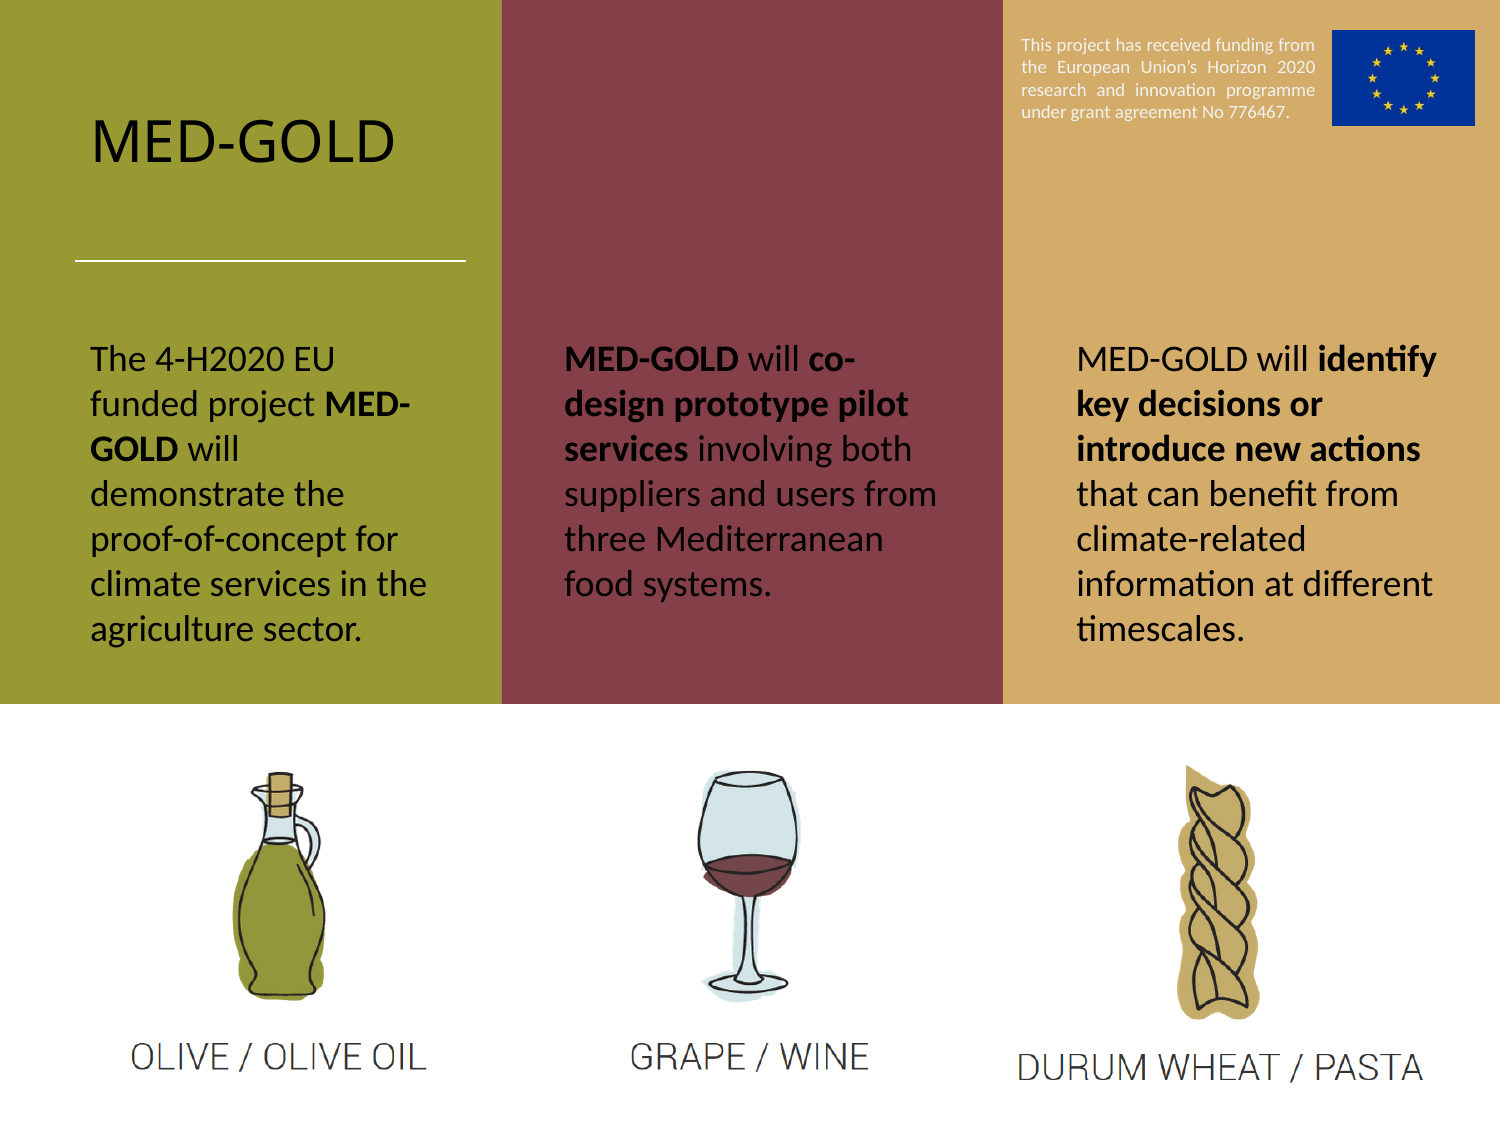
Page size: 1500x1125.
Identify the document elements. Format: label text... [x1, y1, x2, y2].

text_box [0, 702, 1500, 1125]
list MED-GOLD will identify key decisions or introduce new actions that can benefit from climate-related information at different timescales. [1061, 326, 1471, 702]
list MED-GOLD will co-design prototype pilot services involving both suppliers and users from three Mediterranean food systems. [549, 326, 956, 598]
picture [5, 726, 1453, 1125]
title MED-GOLD [75, 45, 479, 233]
picture [1332, 30, 1475, 126]
list The 4-H2020 EU funded project MED-GOLD will demonstrate the proof-of-concept for climate services in the agriculture sector. [75, 326, 443, 634]
